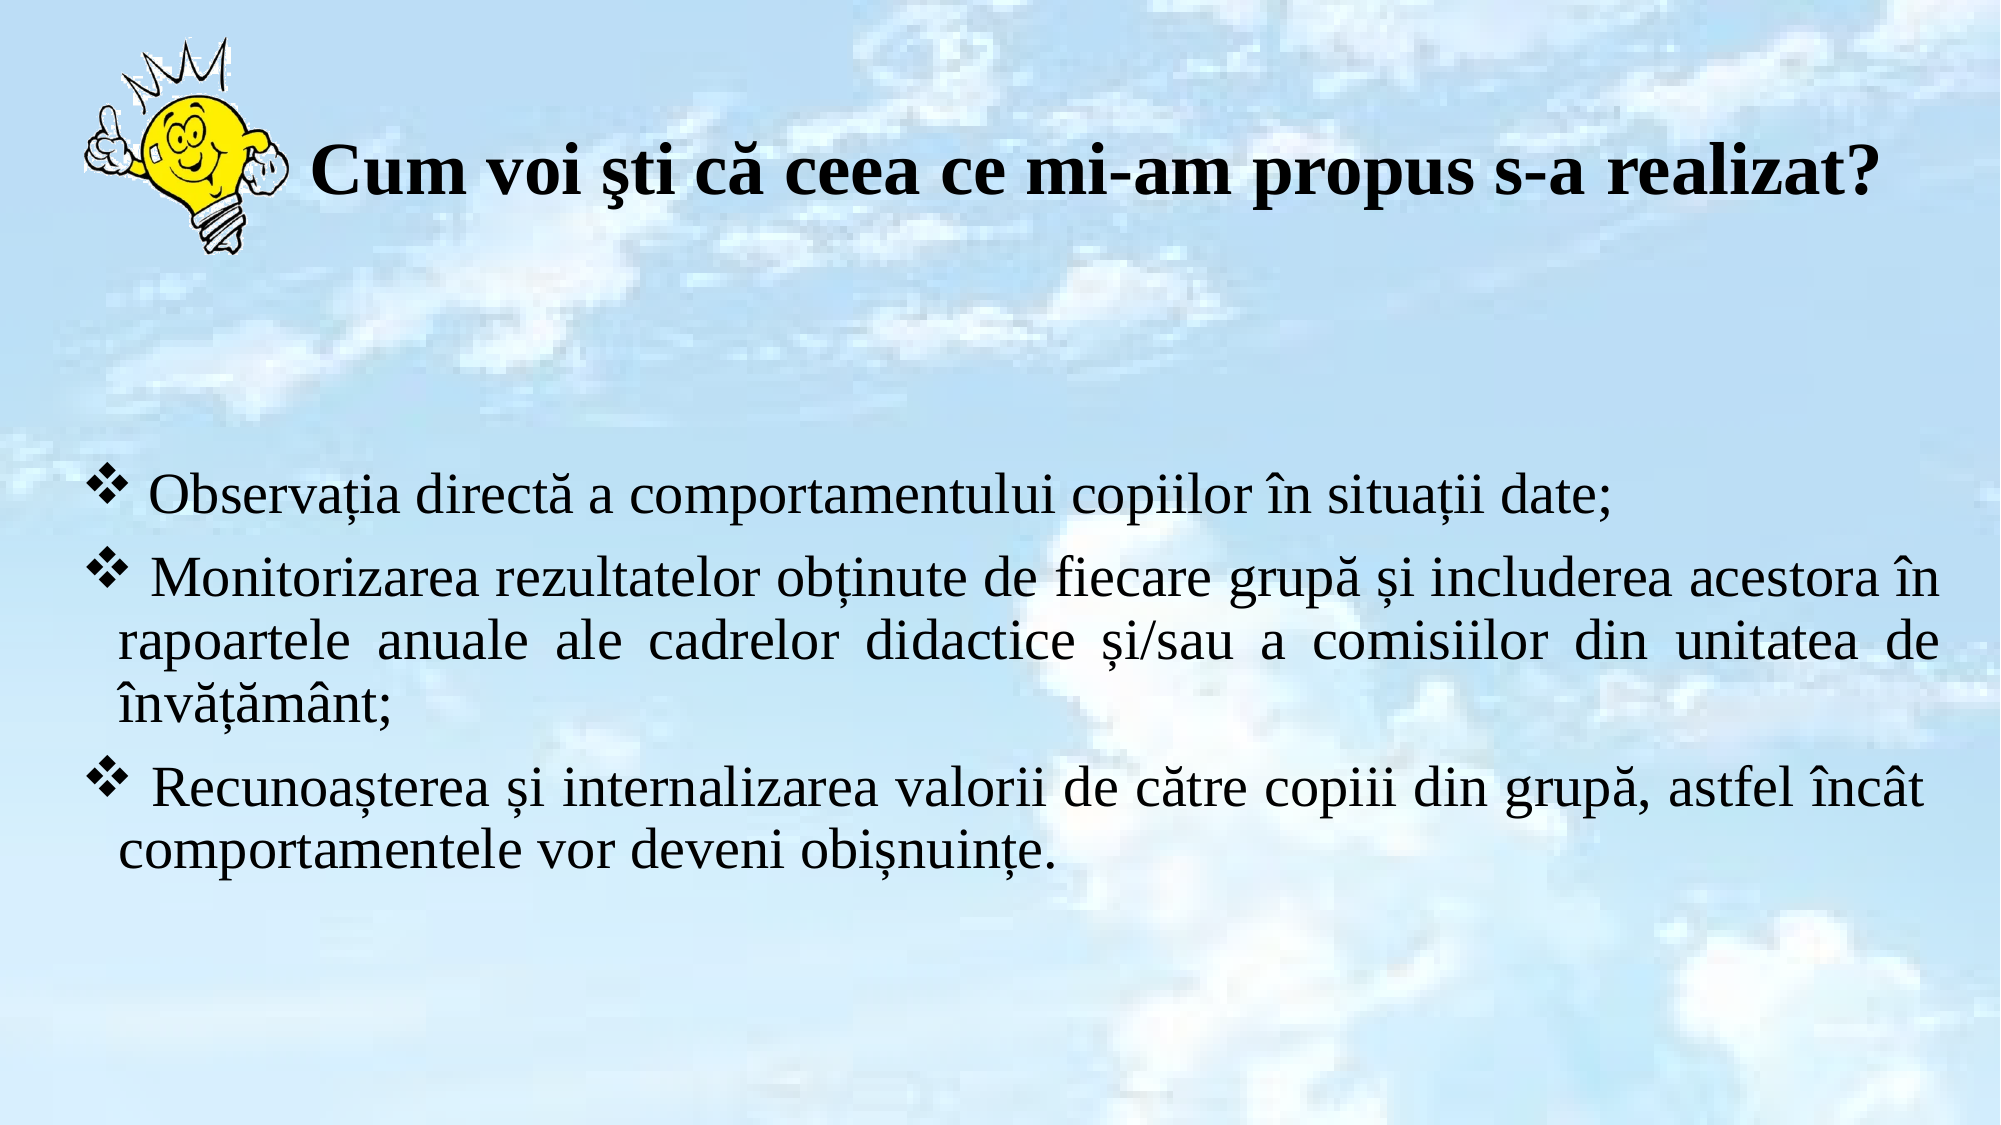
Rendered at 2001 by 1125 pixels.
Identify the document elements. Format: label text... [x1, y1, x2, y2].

title Cum voi şti că ceea ce mi-am propus s-a realizat? [163, 61, 1915, 279]
picture [84, 37, 289, 255]
list Observația directă a comportamentului copiilor în situații date; Monitorizarea rezultatelor obținute de fiecare grupă și includerea acestora în rapoartele anuale ale cadrelor didactice și/sau a comisiilor din unitatea de învățământ; Recunoașterea și internalizarea valorii de către copiii din grupă, astfel încât comportamentele vor deveni obișnuințe. [66, 364, 1957, 1107]
